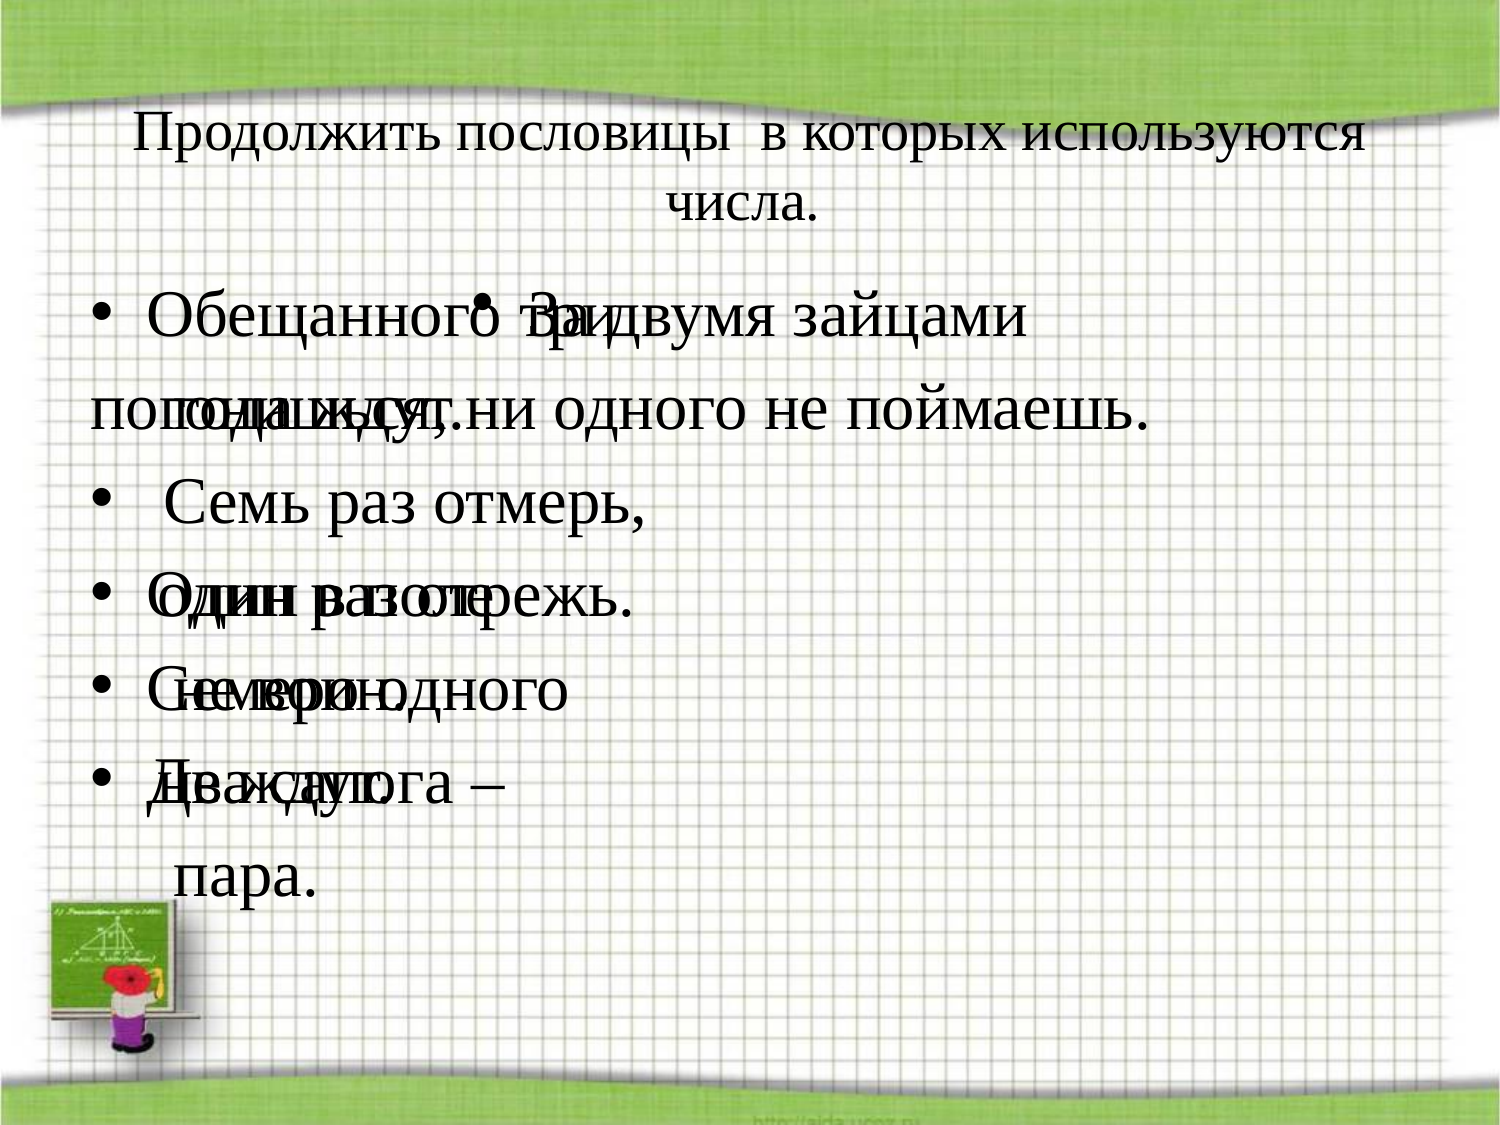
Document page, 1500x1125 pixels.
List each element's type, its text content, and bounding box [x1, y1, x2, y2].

list За двумя зайцами погонишься, ни одного не поймаешь. Семь раз отмерь, один раз отрежь. Семеро одного не ждут. [75, 262, 1425, 1005]
picture [0, 0, 1500, 1125]
title Продолжить пословицы в которых используются числа. [75, 45, 1425, 262]
